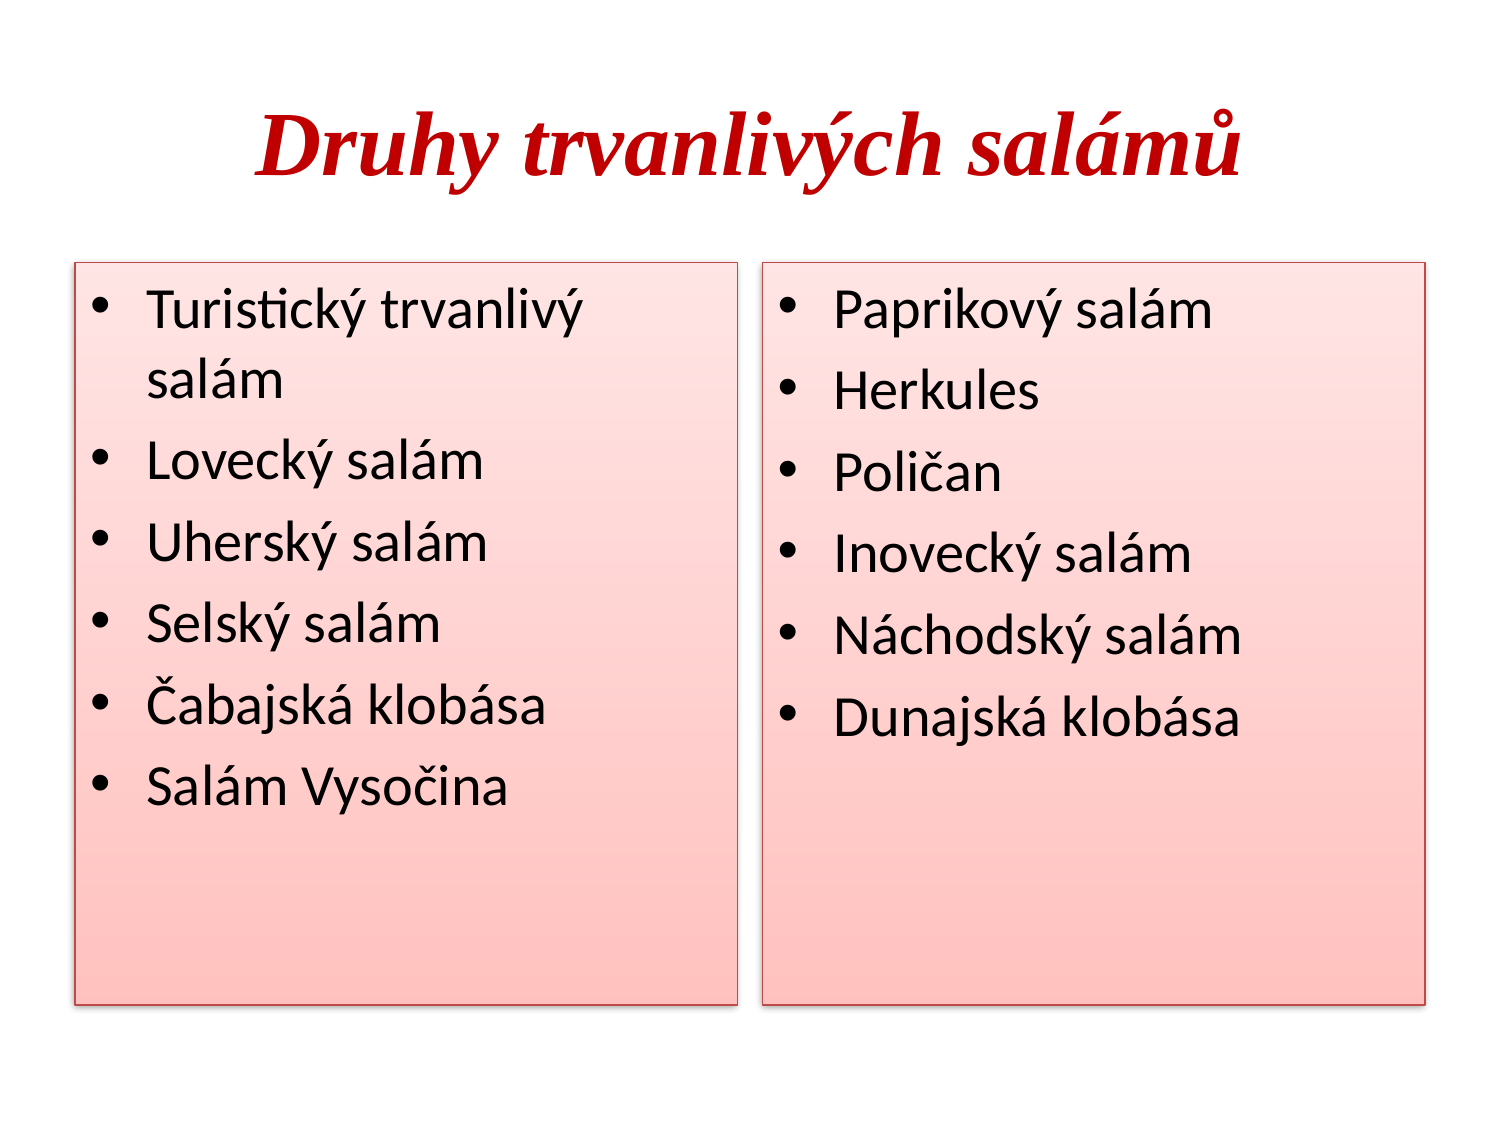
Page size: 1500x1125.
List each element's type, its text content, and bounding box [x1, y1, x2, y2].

title Druhy trvanlivých salámů [75, 45, 1425, 233]
list Turistický trvanlivý salám Lovecký salám Uherský salám Selský salám Čabajská klobása Salám Vysočina [74, 262, 738, 1006]
list Paprikový salám Herkules Poličan Inovecký salám Náchodský salám Dunajská klobása [762, 262, 1426, 1006]
